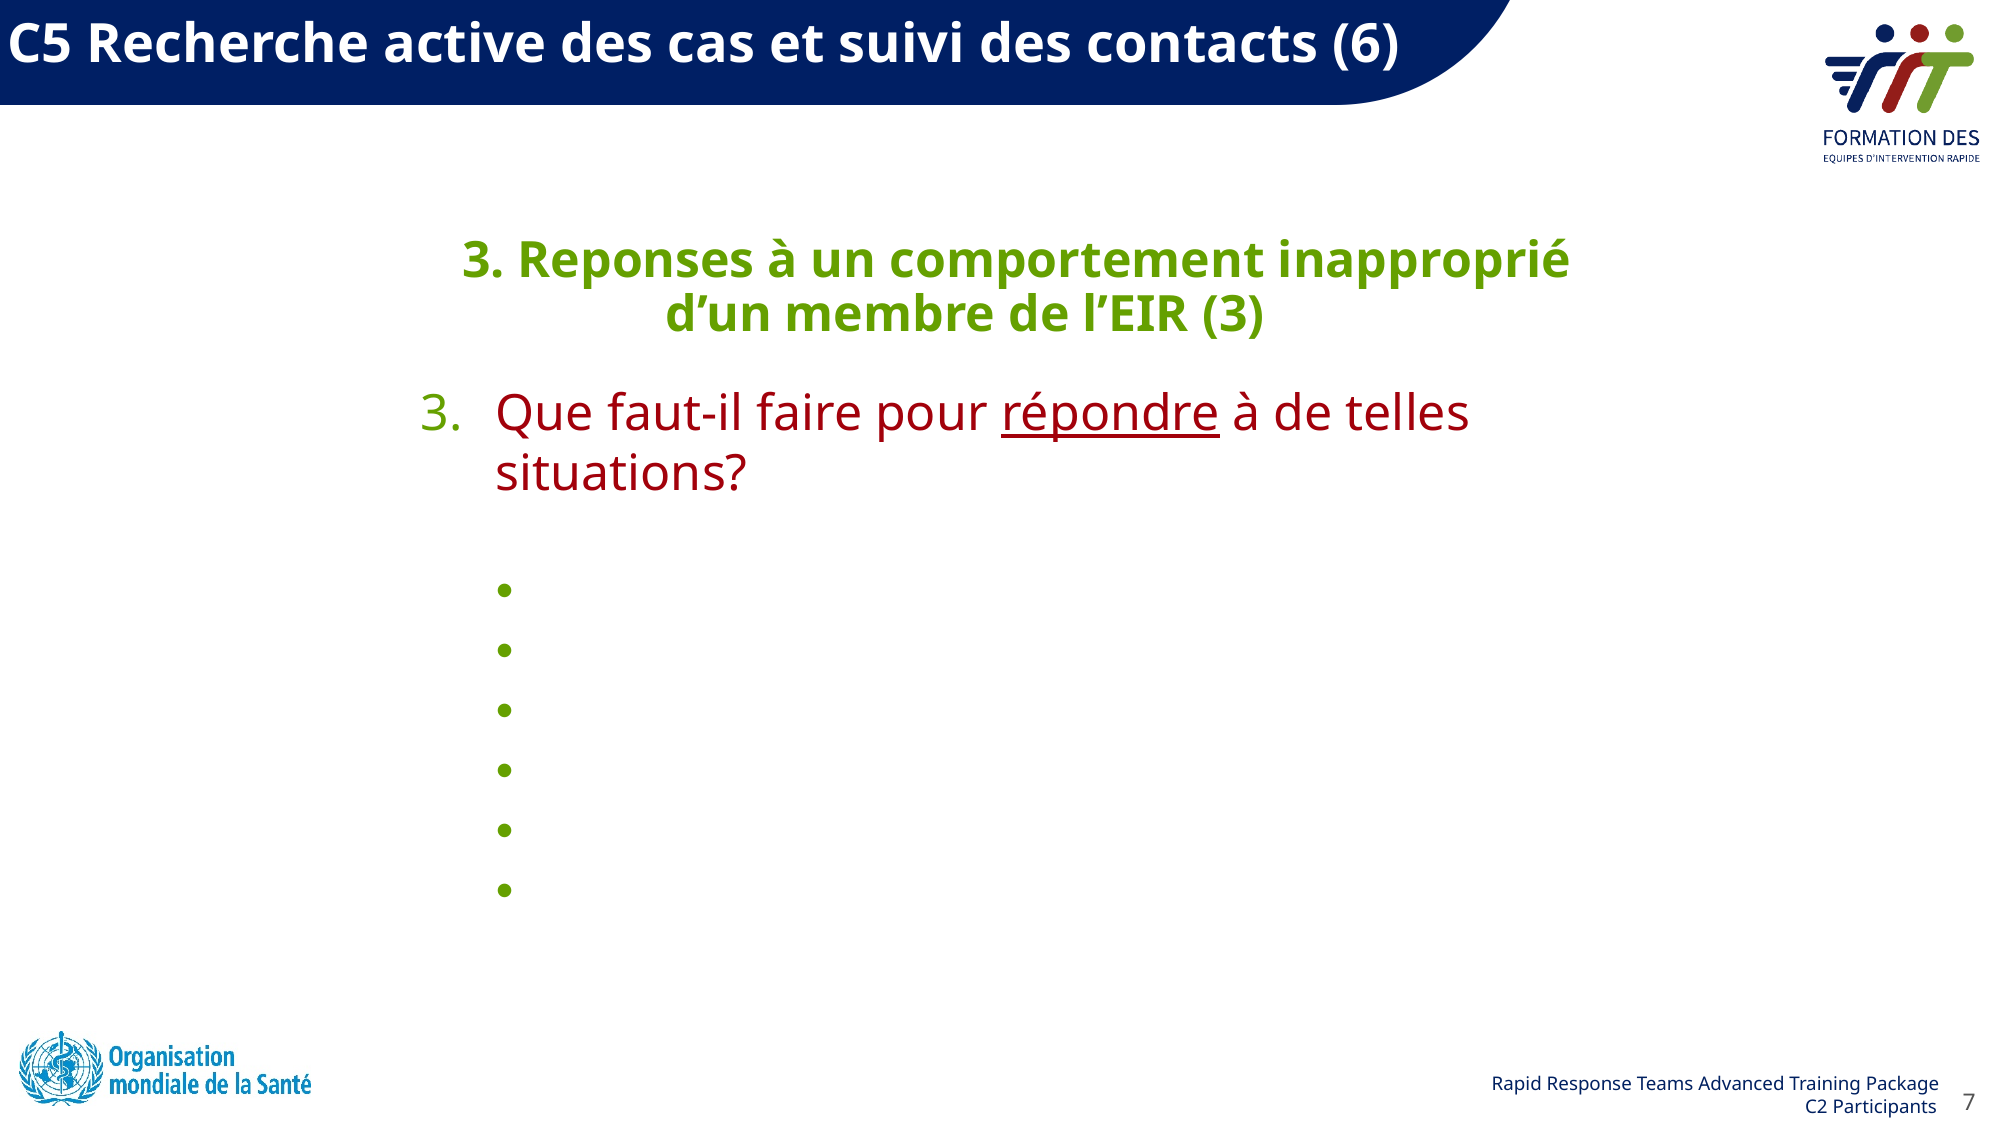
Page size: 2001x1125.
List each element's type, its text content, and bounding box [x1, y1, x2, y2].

text_box Que faut-il faire pour répondre à de telles situations? [413, 372, 1637, 1048]
text_box C5 Recherche active des cas et suivi des contacts (6) [0, 0, 1521, 94]
picture [19, 1031, 311, 1106]
list 3. Reponses à un comportement inapproprié d’un membre de l’EIR (3) [294, 226, 1636, 394]
picture [0, 0, 1533, 105]
picture [1823, 23, 1980, 164]
